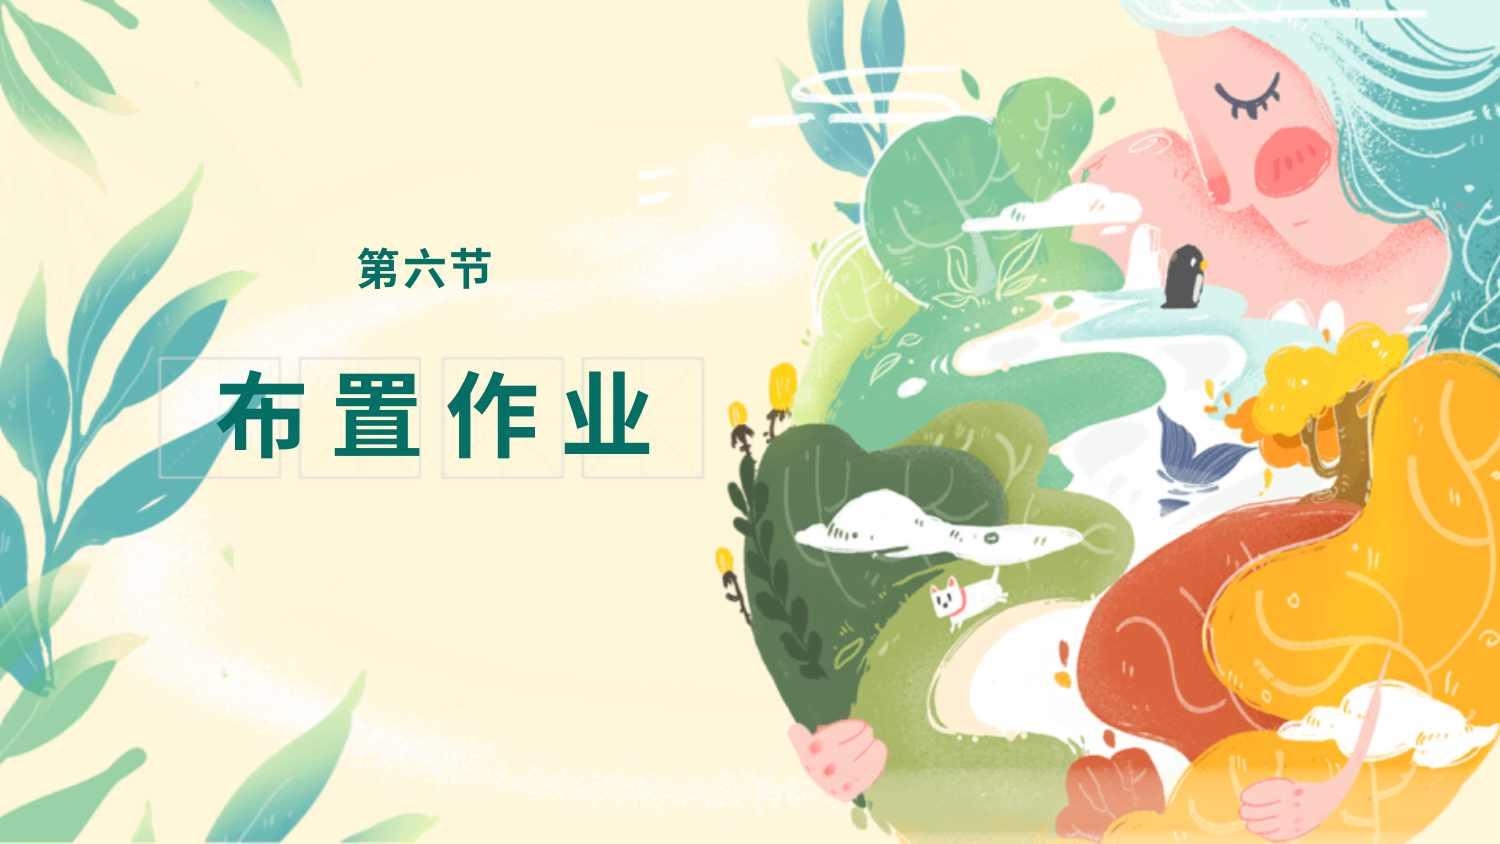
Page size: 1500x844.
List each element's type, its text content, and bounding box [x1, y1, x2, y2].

picture [0, 0, 1500, 844]
text_box 第六节 [344, 235, 506, 300]
text_box 布 置 作 业 [569, 351, 575, 475]
text_box 布 置 作 业 [426, 351, 435, 475]
text_box 布 置 作 业 [286, 351, 292, 475]
